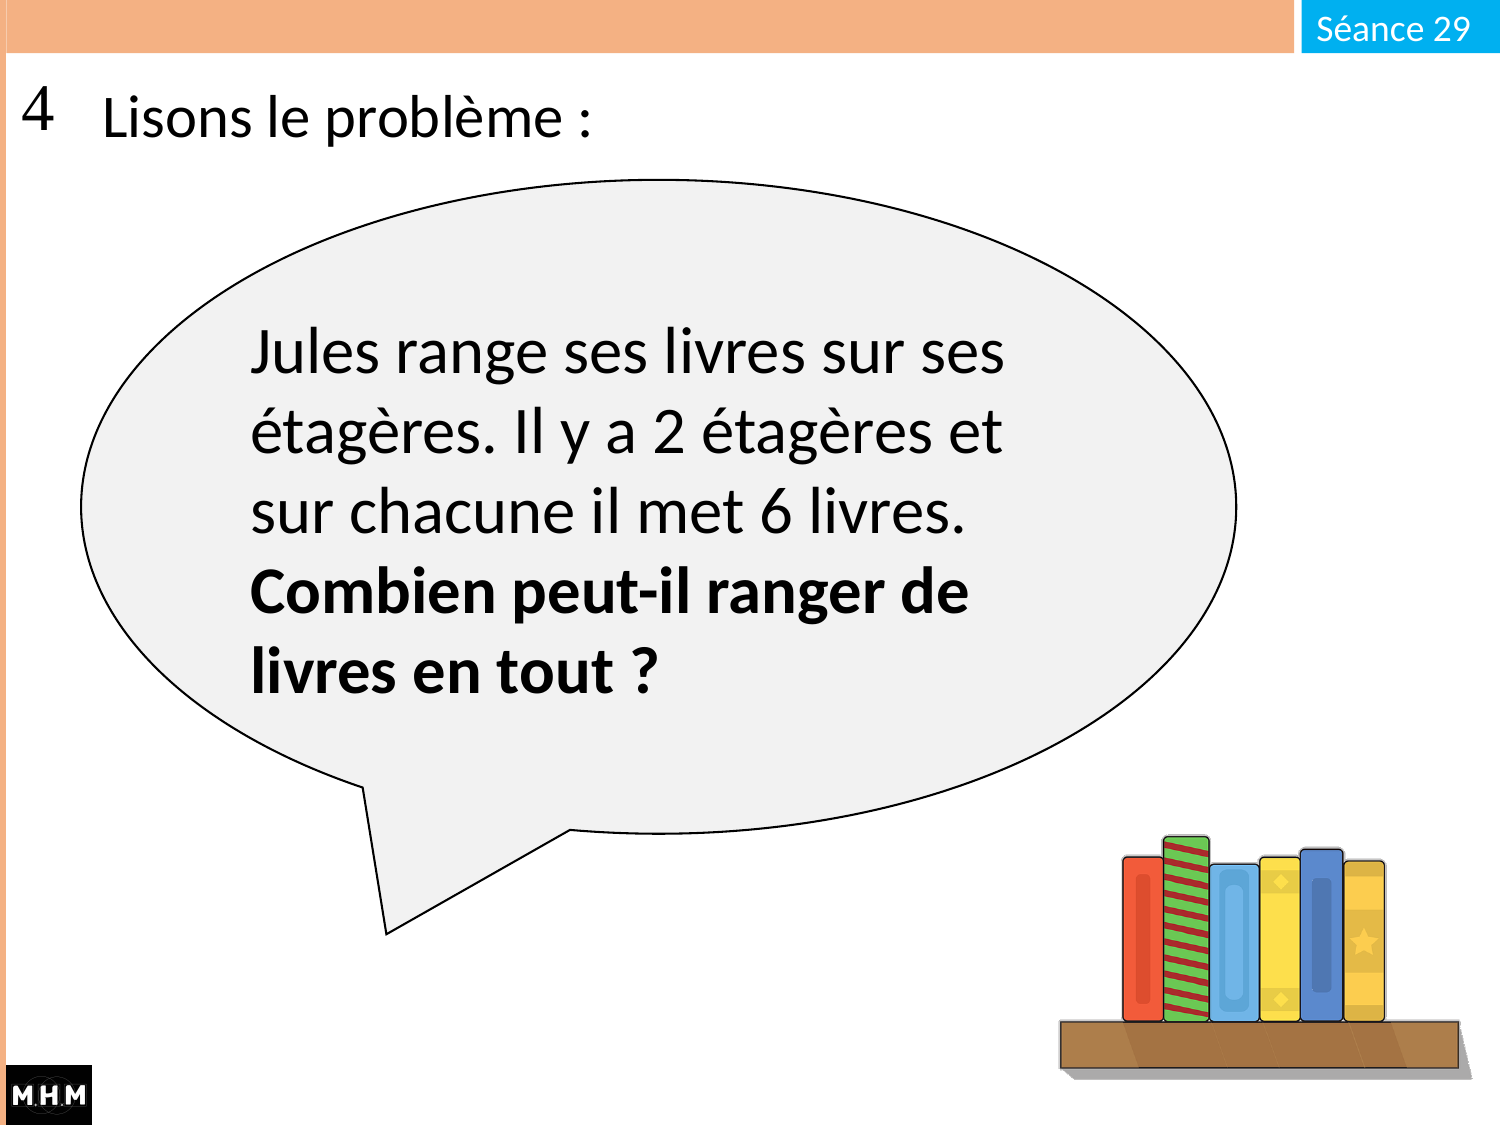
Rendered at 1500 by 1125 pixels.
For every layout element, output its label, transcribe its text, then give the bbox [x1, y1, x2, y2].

title Lisons le problème : [87, 32, 1382, 158]
picture [6, 1065, 92, 1125]
picture [944, 728, 1500, 1125]
text_box Jules range ses livres sur ses étagères. Il y a 2 étagères et sur chacune il met 6 livres. Combien peut-il ranger de livres en tout ? [80, 178, 1238, 936]
